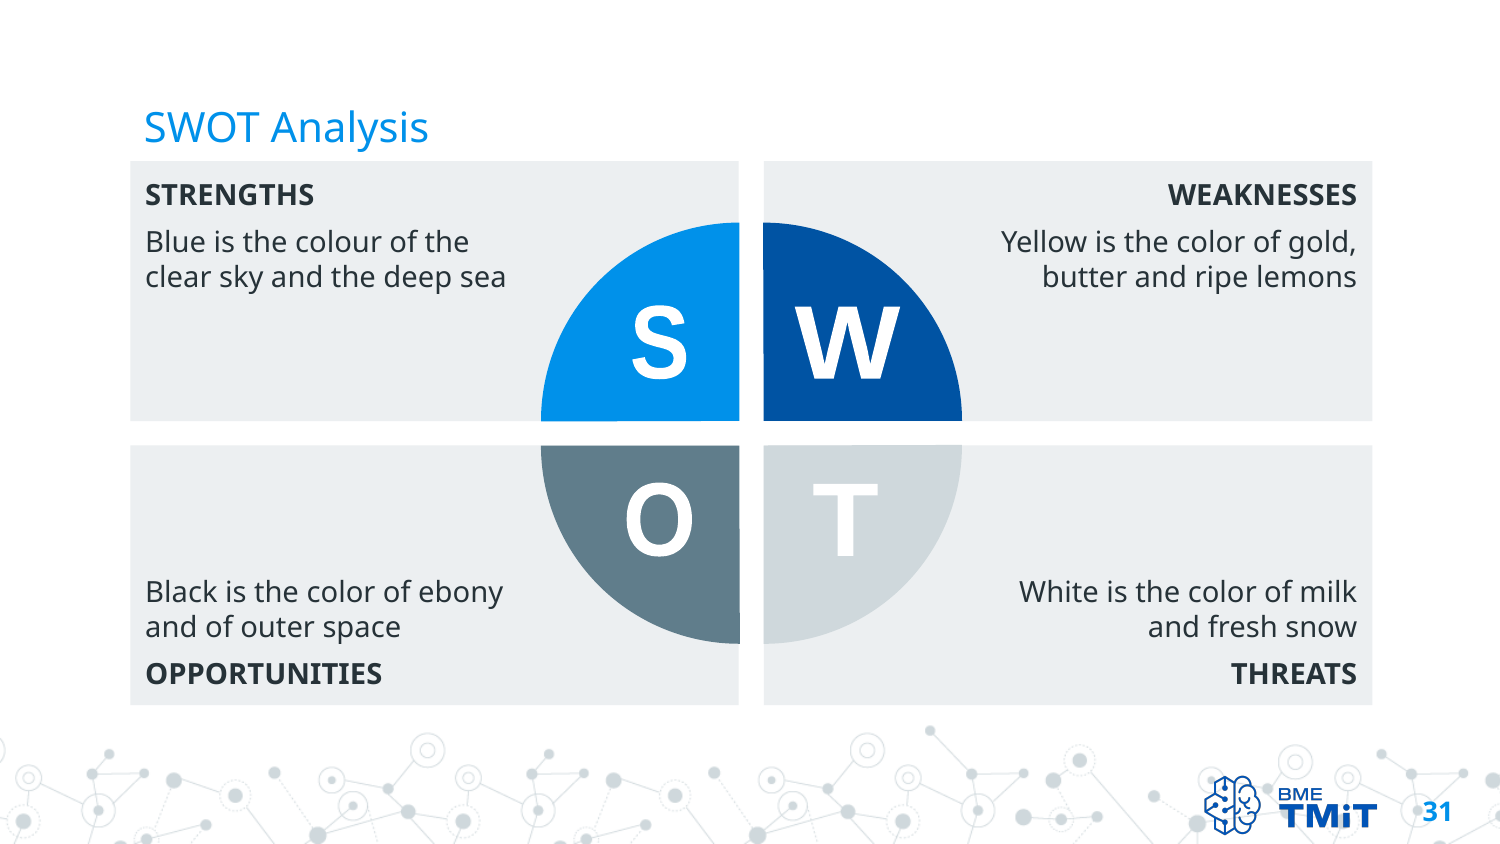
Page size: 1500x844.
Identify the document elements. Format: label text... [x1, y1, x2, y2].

text_box WEAKNESSES Yellow is the color of gold, butter and ripe lemons [763, 161, 1373, 422]
slide_number 31 [1378, 779, 1469, 844]
text_box [763, 222, 963, 421]
text_box [763, 444, 962, 644]
text_box [540, 445, 740, 644]
picture [0, 0, 1500, 844]
text_box [541, 222, 740, 422]
title SWOT Analysis [128, 50, 1372, 166]
text_box STRENGTHS Blue is the colour of the clear sky and the deep sea [130, 161, 739, 422]
text_box White is the color of milk and fresh snow THREATS [763, 445, 1373, 706]
text_box Black is the color of ebony and of outer space OPPORTUNITIES [130, 445, 739, 706]
